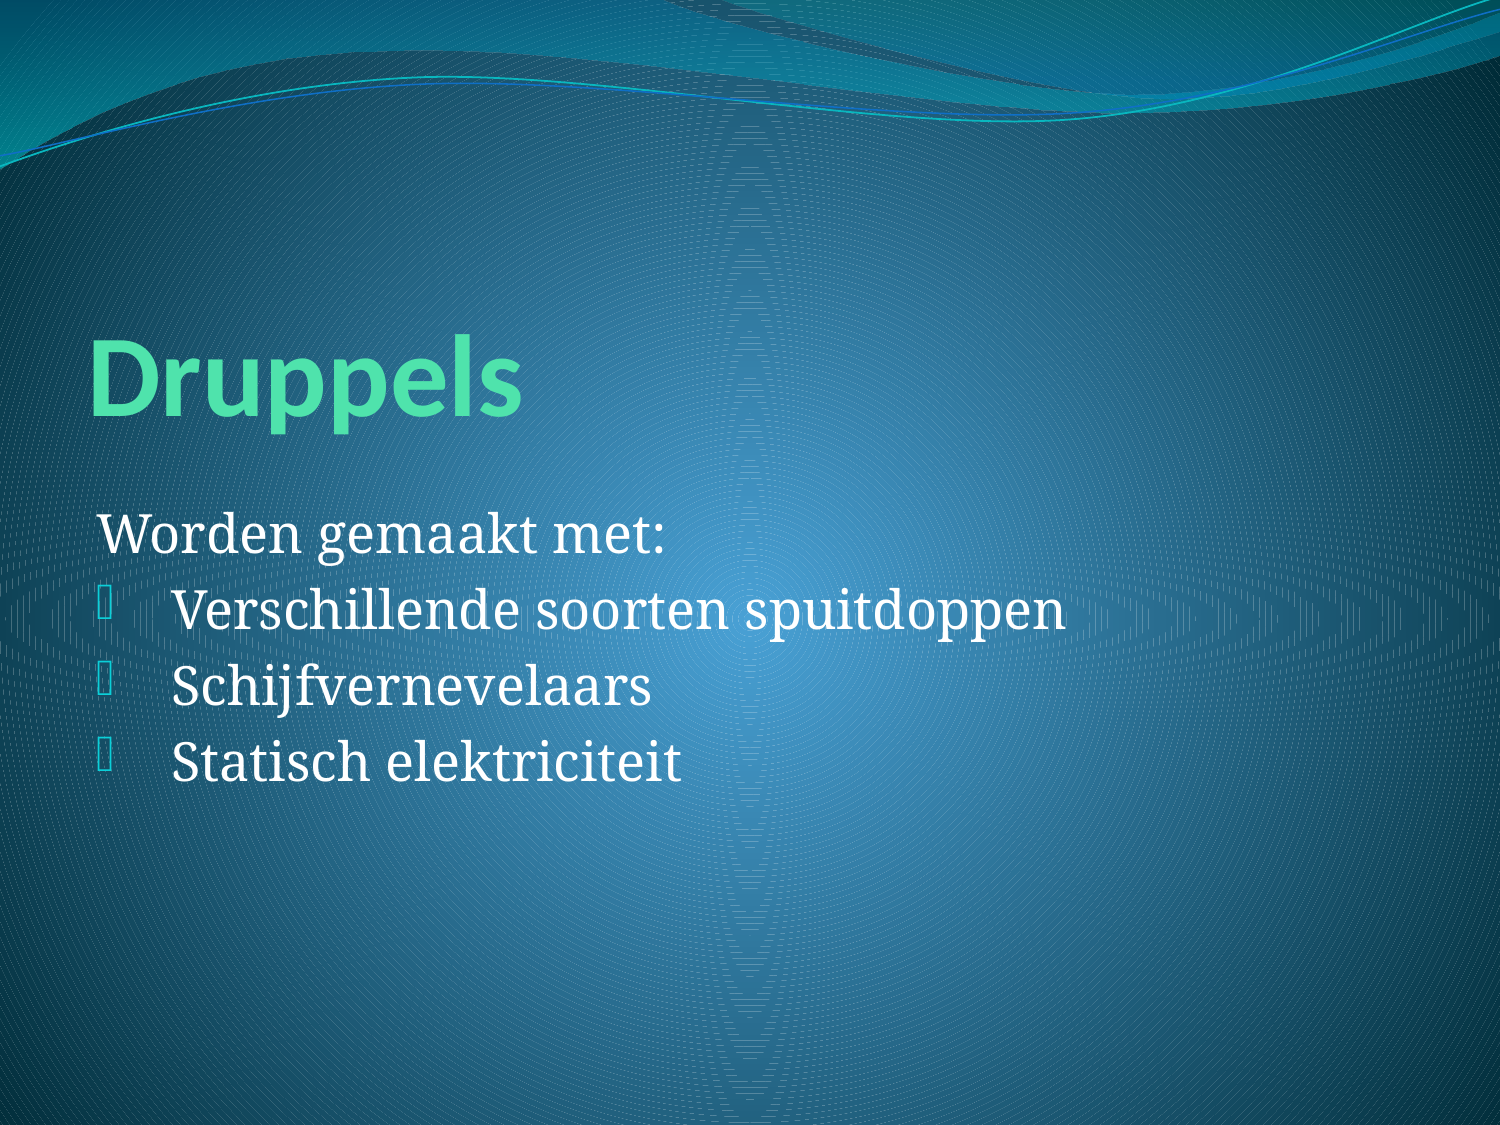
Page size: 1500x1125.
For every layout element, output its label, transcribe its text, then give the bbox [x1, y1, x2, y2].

title Druppels [86, 216, 1362, 440]
list Worden gemaakt met: Verschillende soorten spuitdoppen Schijfvernevelaars Statisch elektriciteit [88, 491, 1364, 1125]
